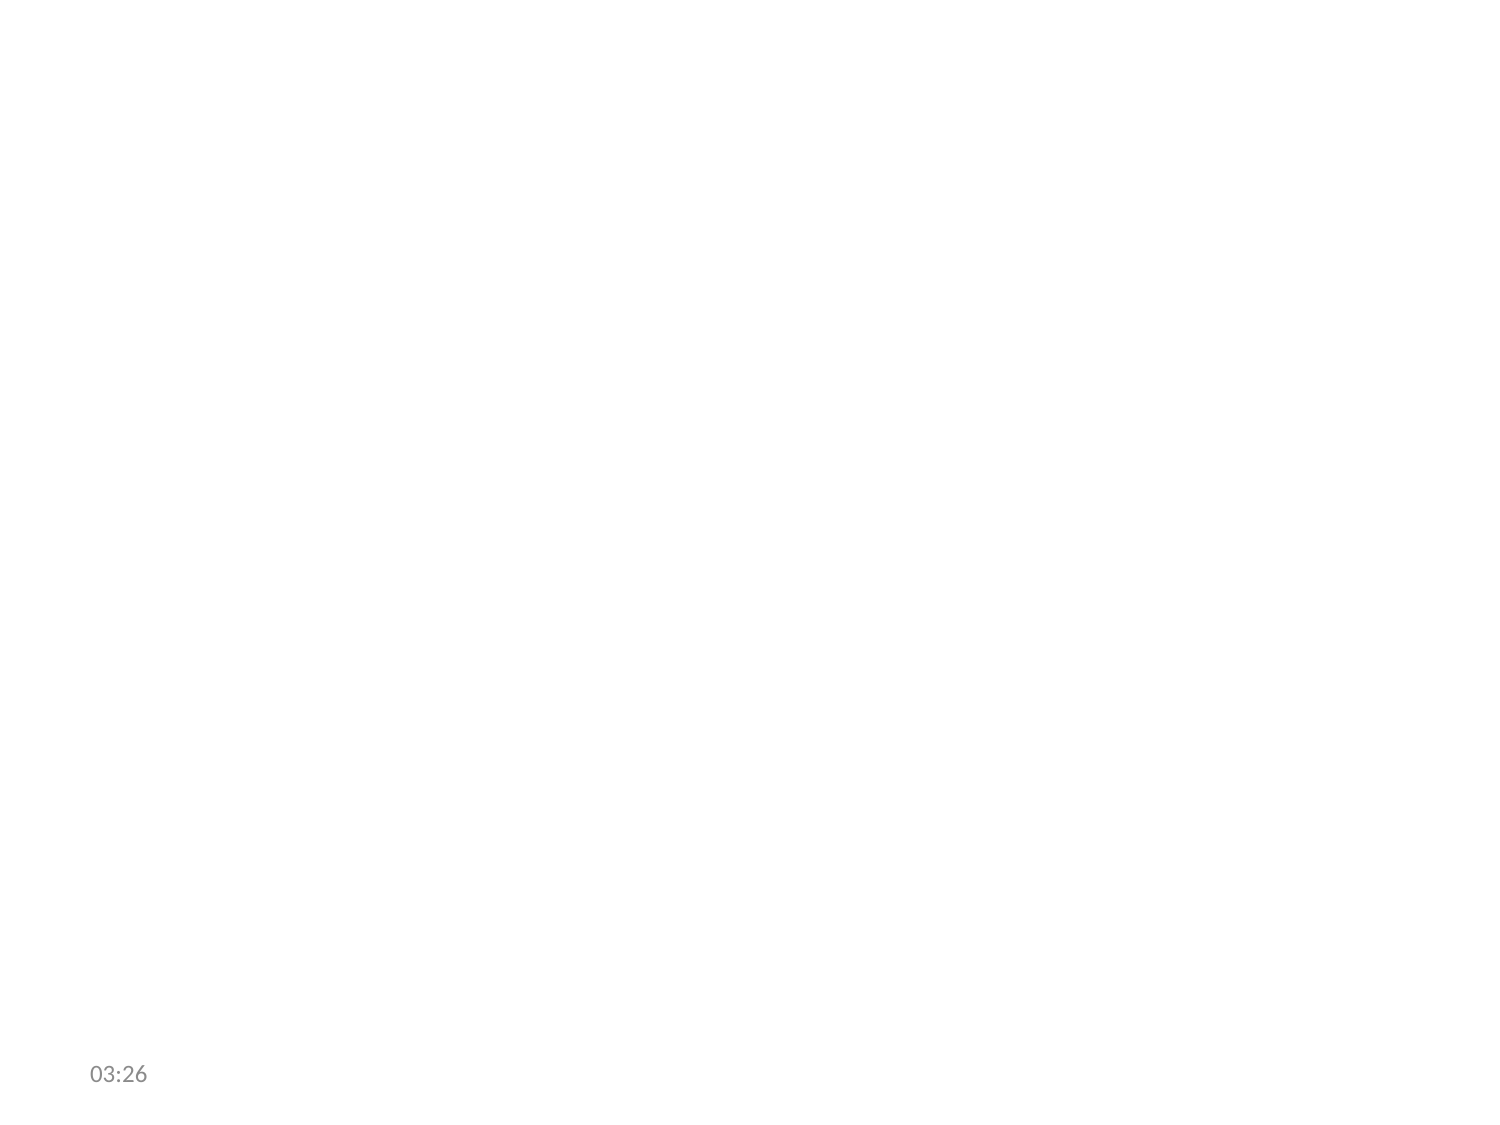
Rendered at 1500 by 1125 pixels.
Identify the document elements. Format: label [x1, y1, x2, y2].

slide_number [75, 1042, 425, 1103]
